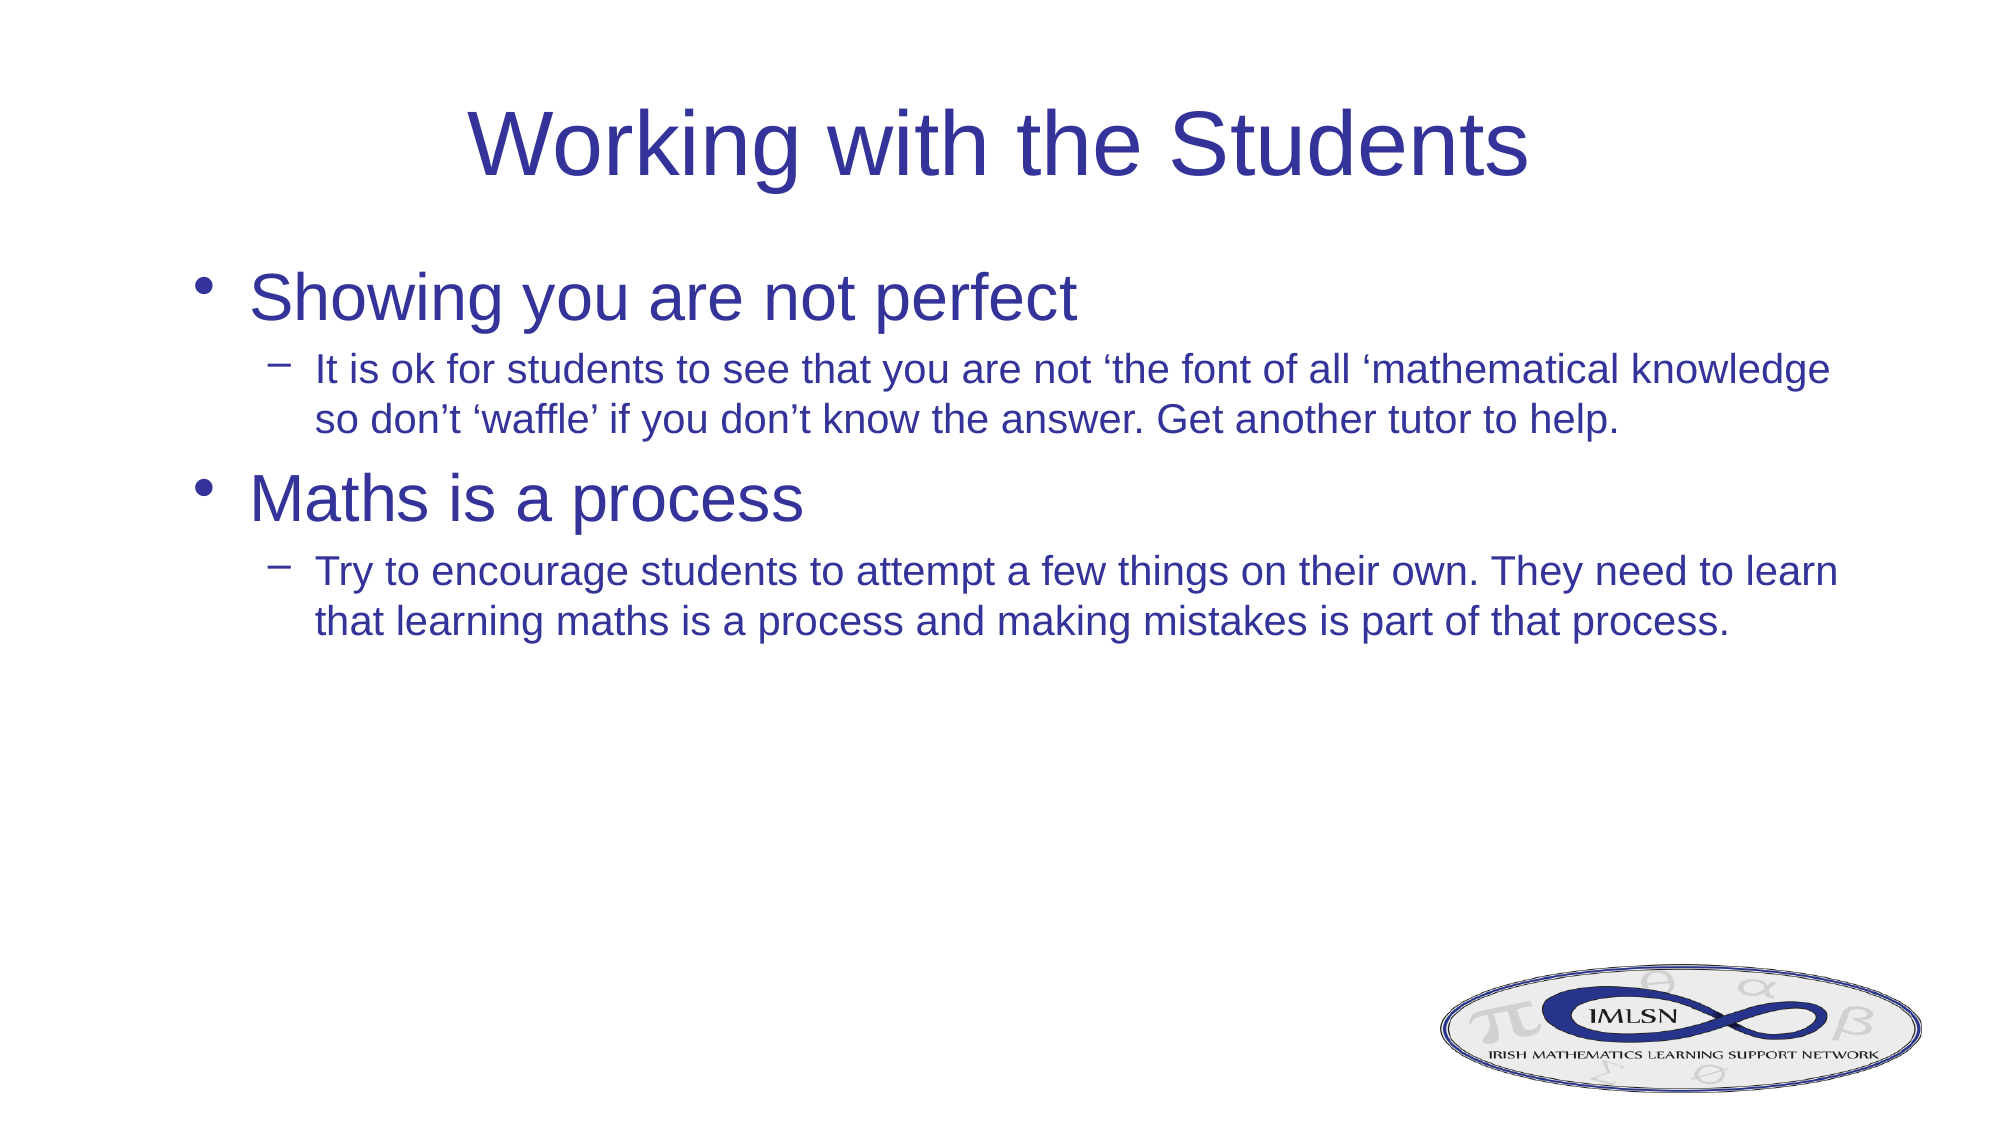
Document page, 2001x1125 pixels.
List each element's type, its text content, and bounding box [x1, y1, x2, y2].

list Showing you are not perfect It is ok for students to see that you are not ‘the font of all ‘mathematical knowledge so don’t ‘waffle’ if you don’t know the answer. Get another tutor to help. Maths is a process Try to encourage students to attempt a few things on their own. They need to learn that learning maths is a process and making mistakes is part of that process. [177, 246, 1859, 985]
title Working with the Students [99, 45, 1900, 233]
picture [1440, 964, 1922, 1093]
